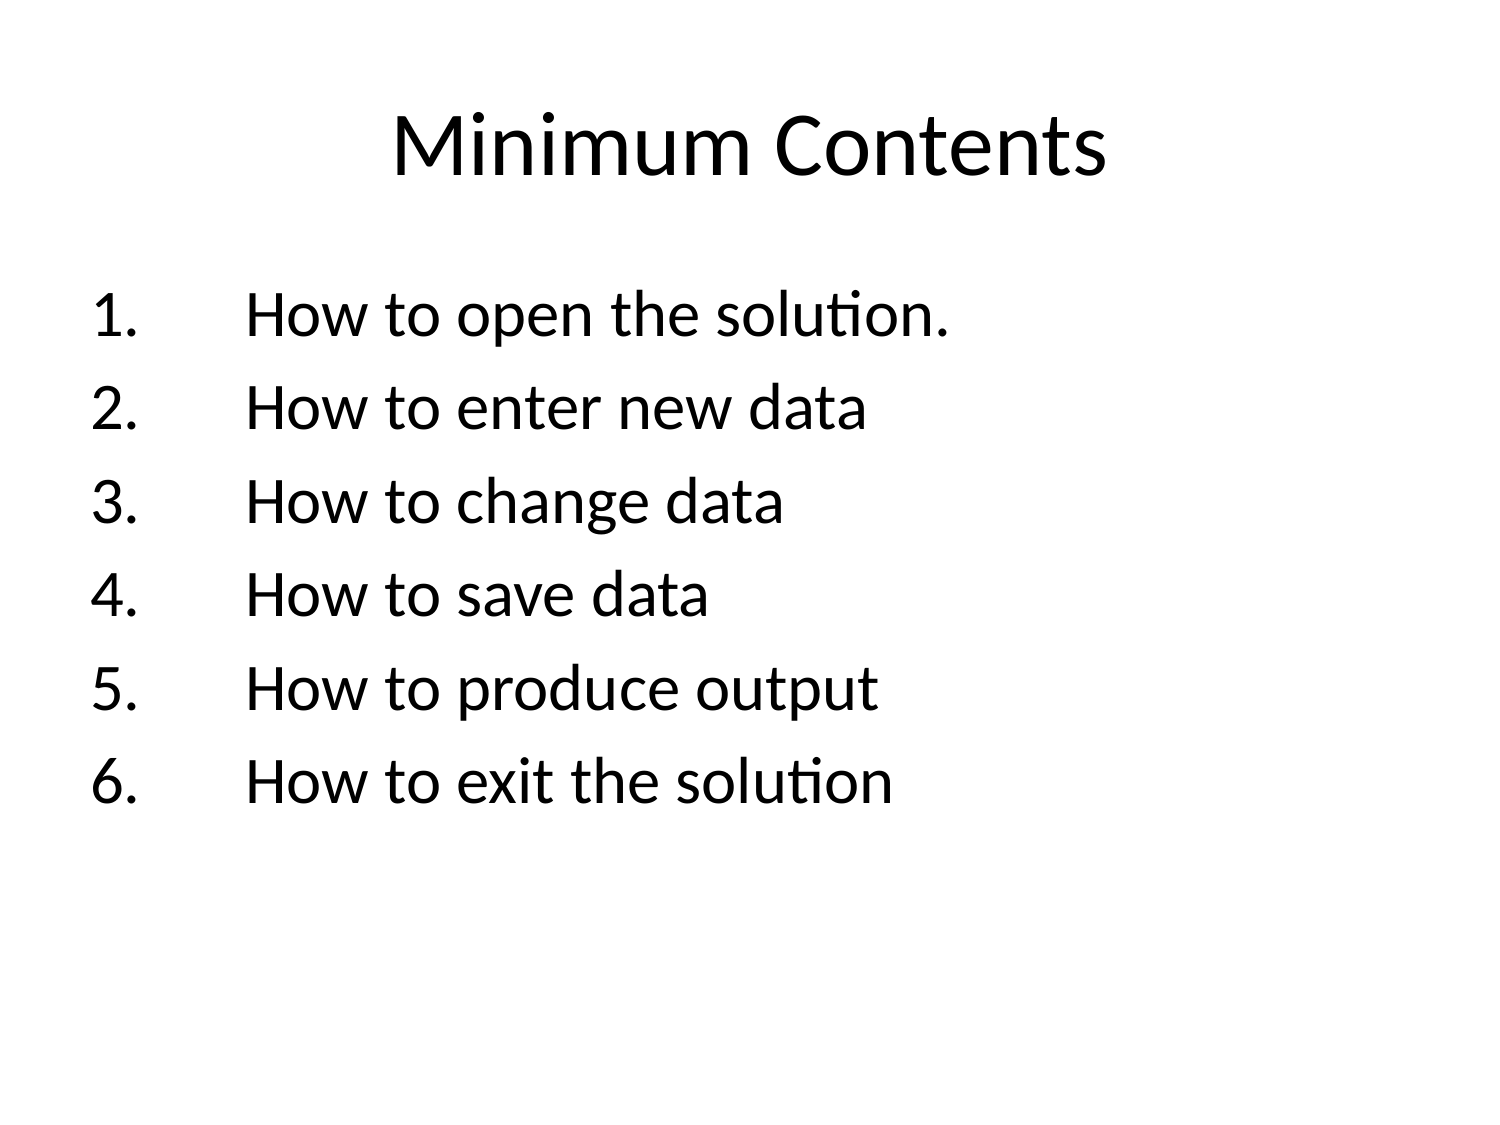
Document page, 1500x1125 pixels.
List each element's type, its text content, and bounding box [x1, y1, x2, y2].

title Minimum Contents [74, 44, 1426, 233]
list 1. How to open the solution. 2. How to enter new data 3. How to change data 4. How to save data 5. How to produce output 6. How to exit the solution [74, 262, 1426, 1006]
